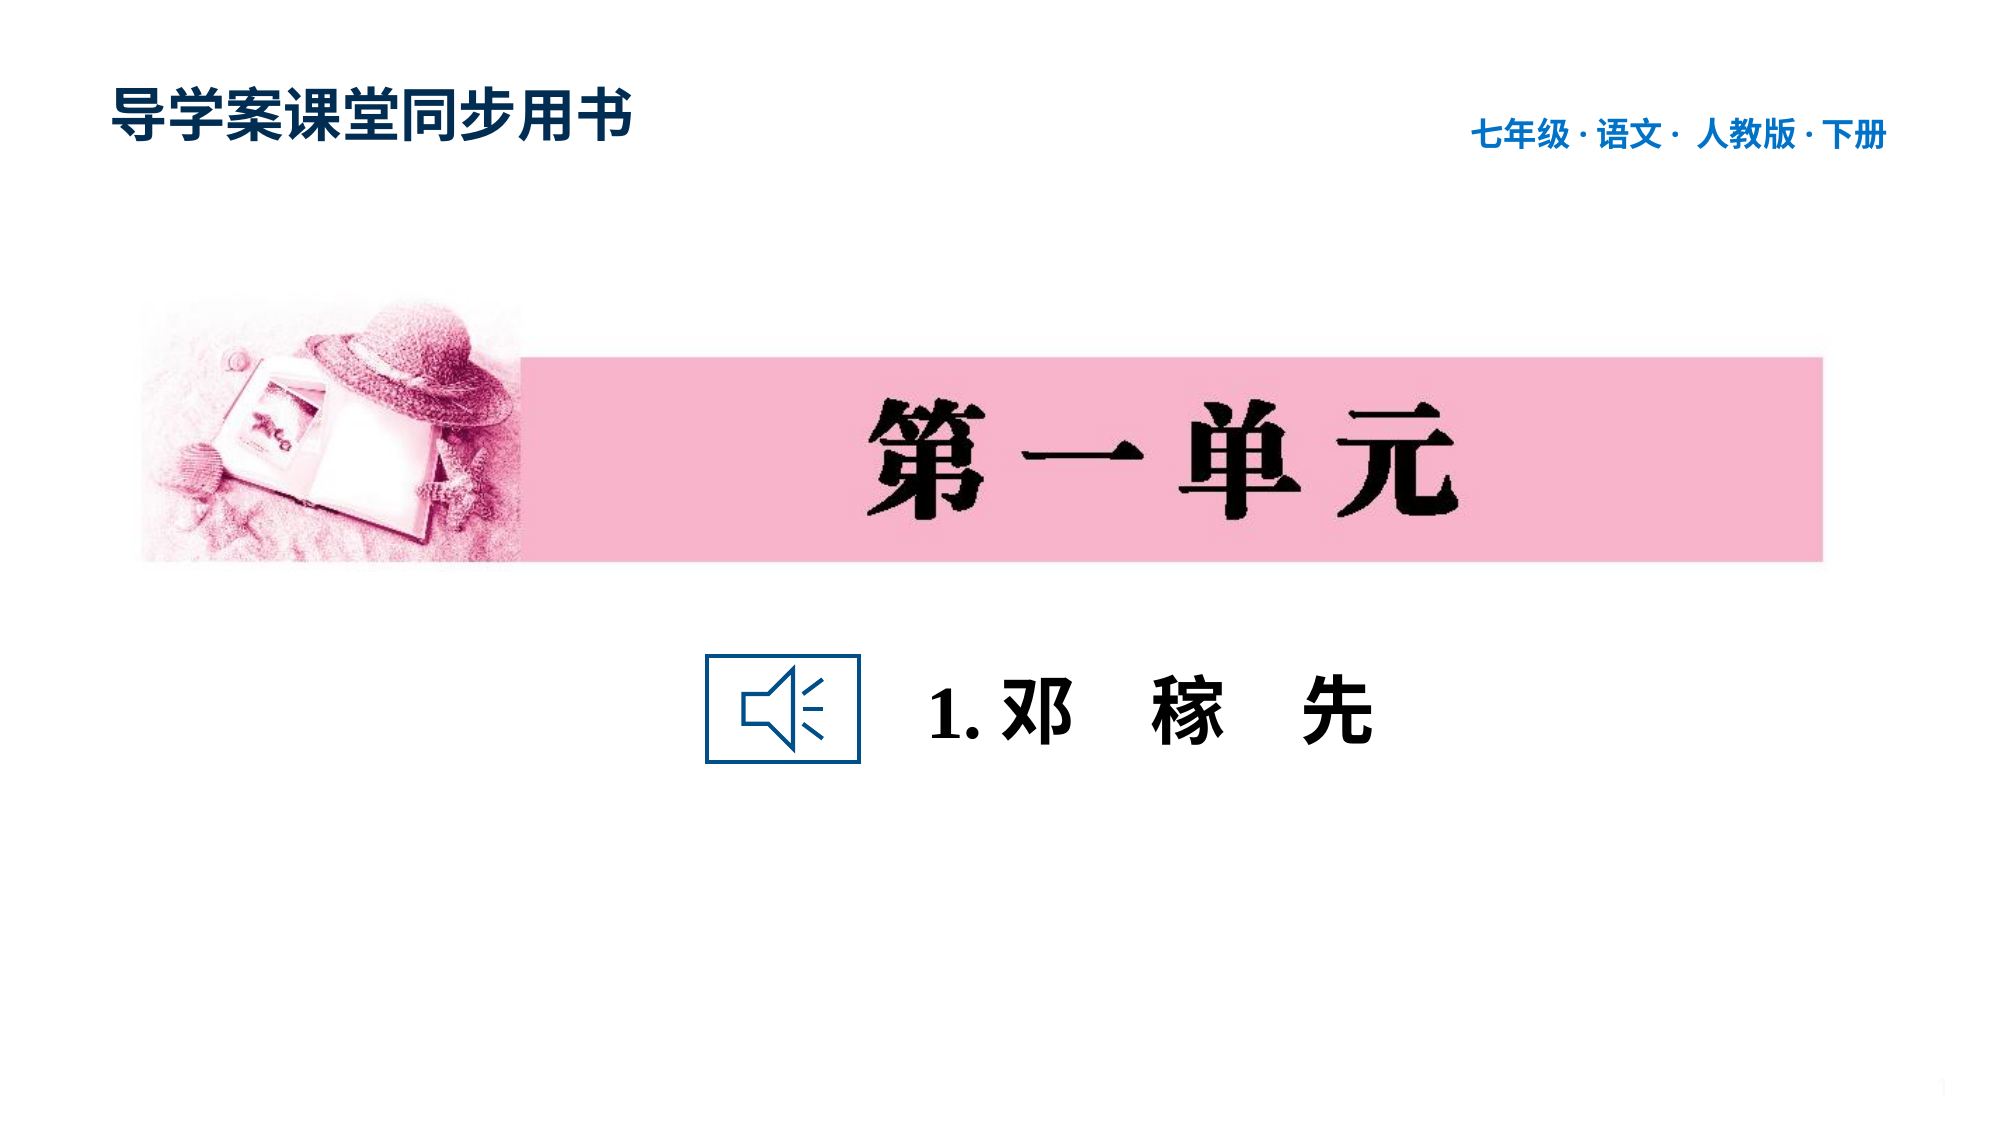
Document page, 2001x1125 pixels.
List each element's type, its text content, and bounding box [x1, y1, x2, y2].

text_box 1.邓 稼 先 [911, 656, 1391, 761]
text_box 导学案课堂同步用书 [101, 70, 642, 156]
picture [0, 0, 2000, 1125]
text_box 七年级·语文· 人教版·下册 [1421, 105, 1938, 161]
text_box [706, 656, 860, 762]
